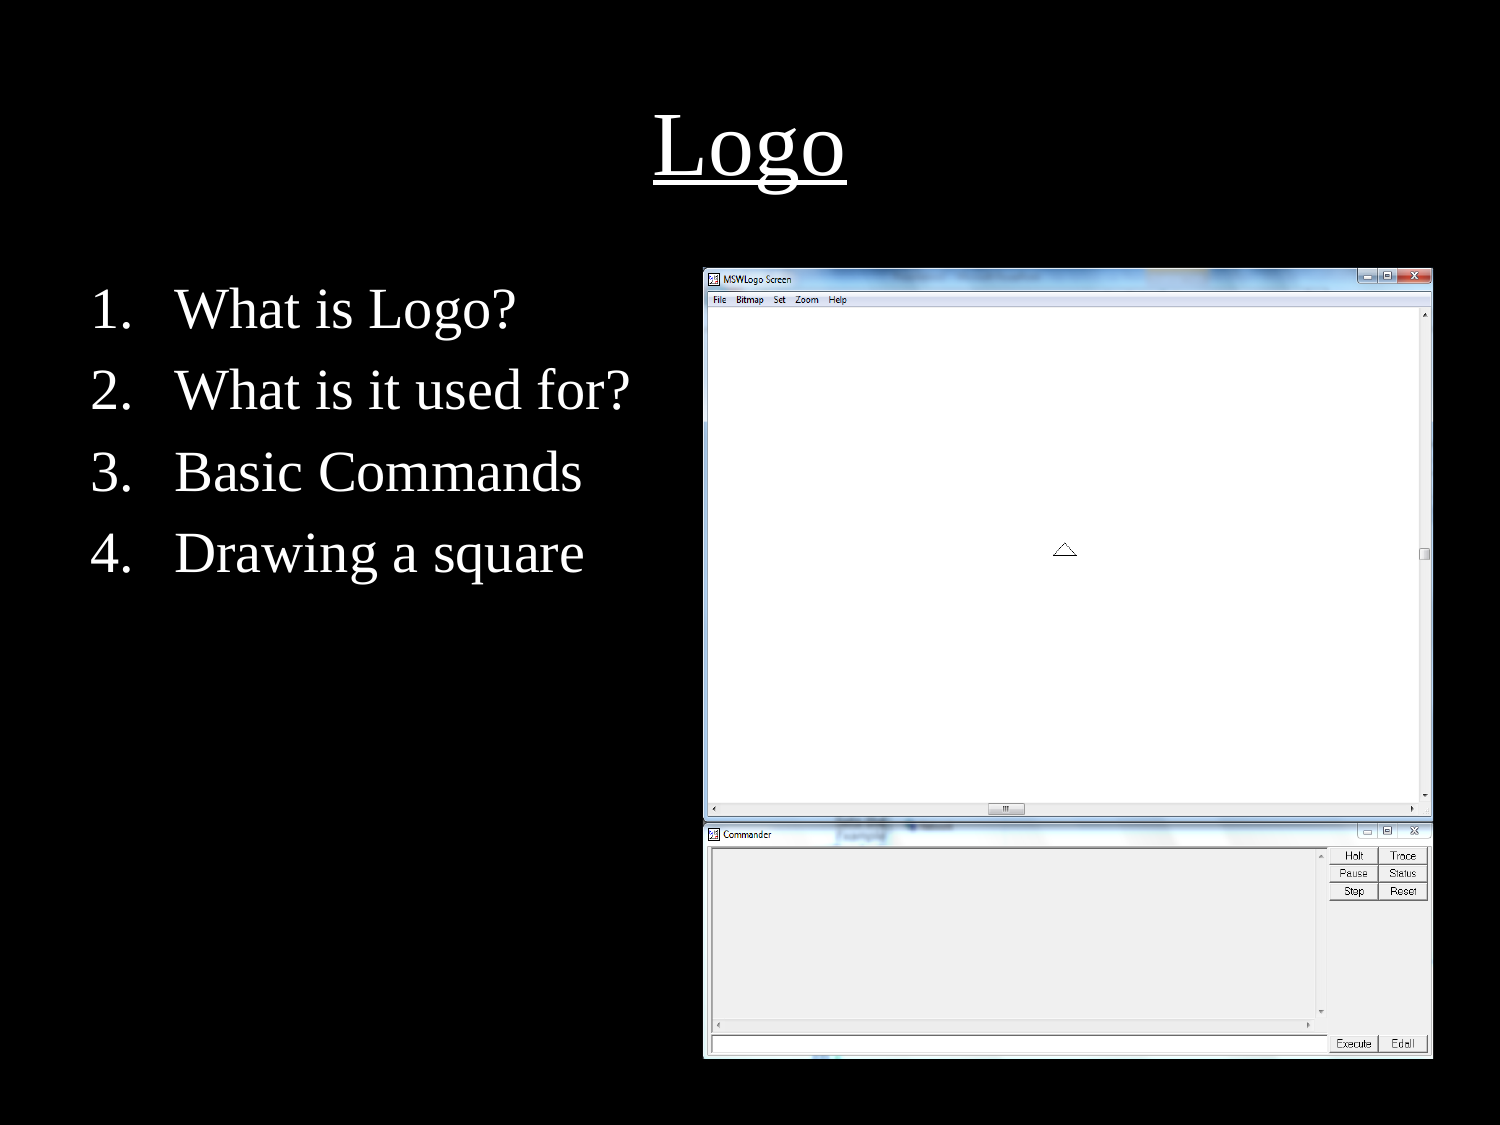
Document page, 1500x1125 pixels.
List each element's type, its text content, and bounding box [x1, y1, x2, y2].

list What is Logo? What is it used for? Basic Commands Drawing a square [75, 262, 1425, 1005]
picture [702, 266, 1434, 1059]
title Logo [75, 45, 1425, 233]
